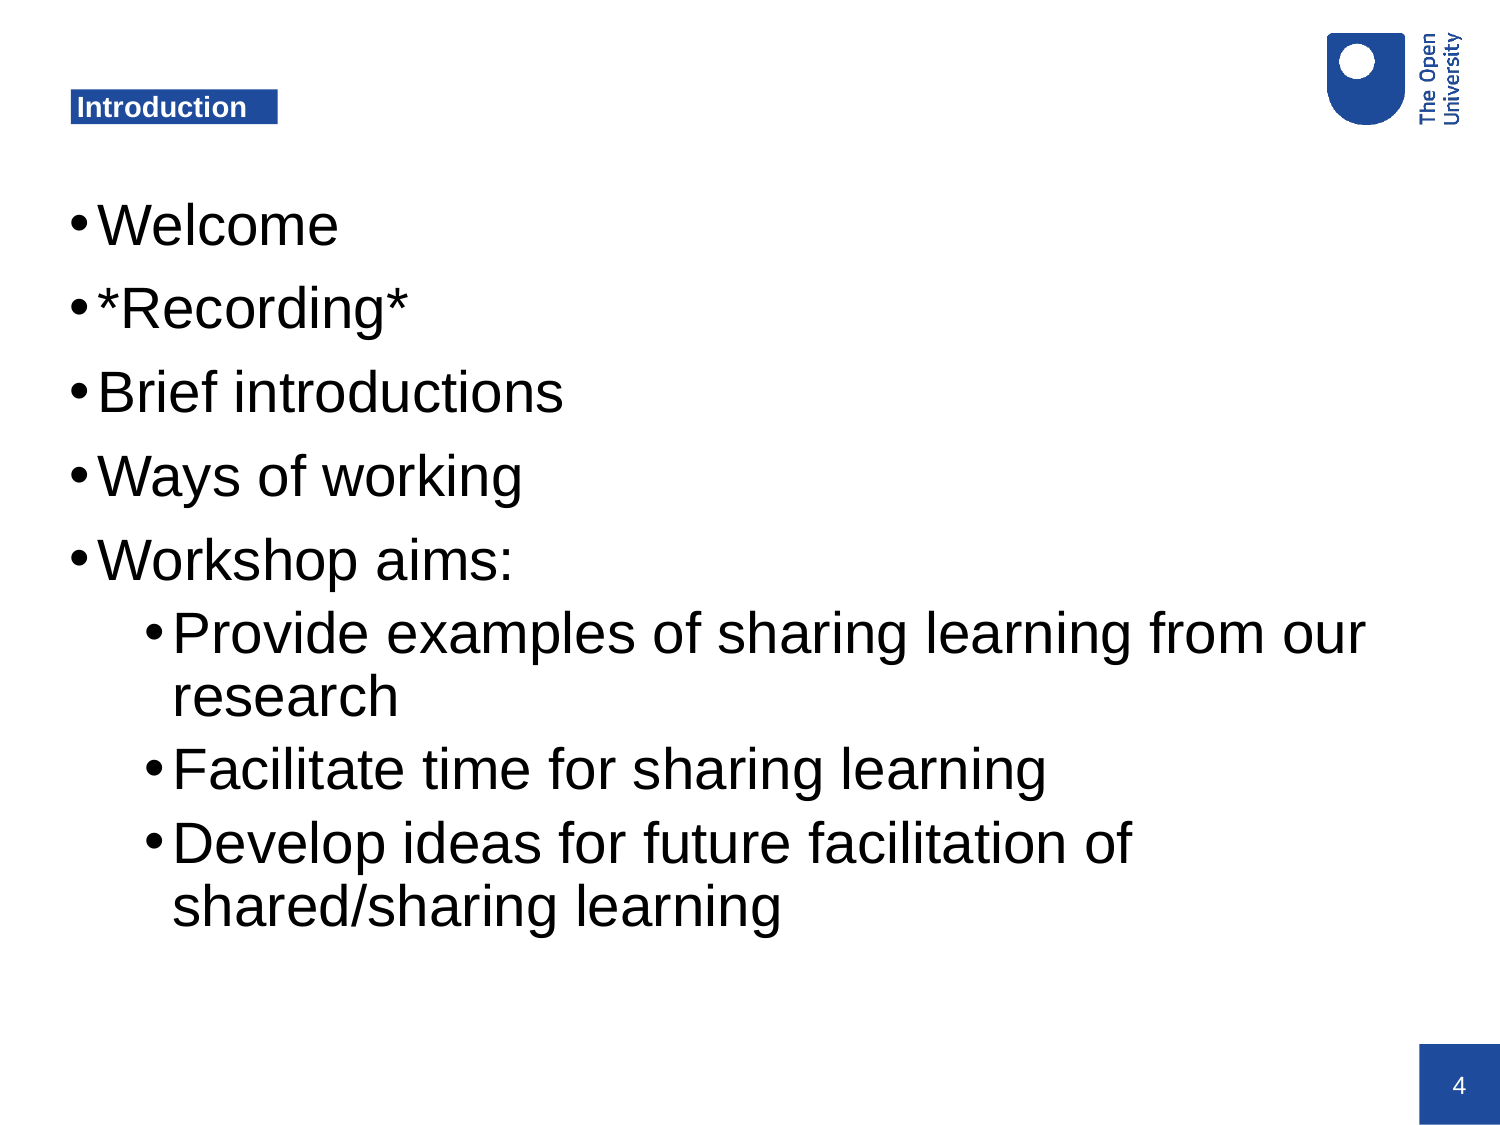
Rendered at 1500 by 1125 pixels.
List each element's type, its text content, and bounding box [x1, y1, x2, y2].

title Introduction [70, 89, 278, 125]
picture [1327, 32, 1462, 125]
list Welcome *Recording* Brief introductions Ways of working Workshop aims: Provide examples of sharing learning from our research Facilitate time for sharing learning Develop ideas for future facilitation of shared/sharing learning [63, 188, 1420, 1045]
